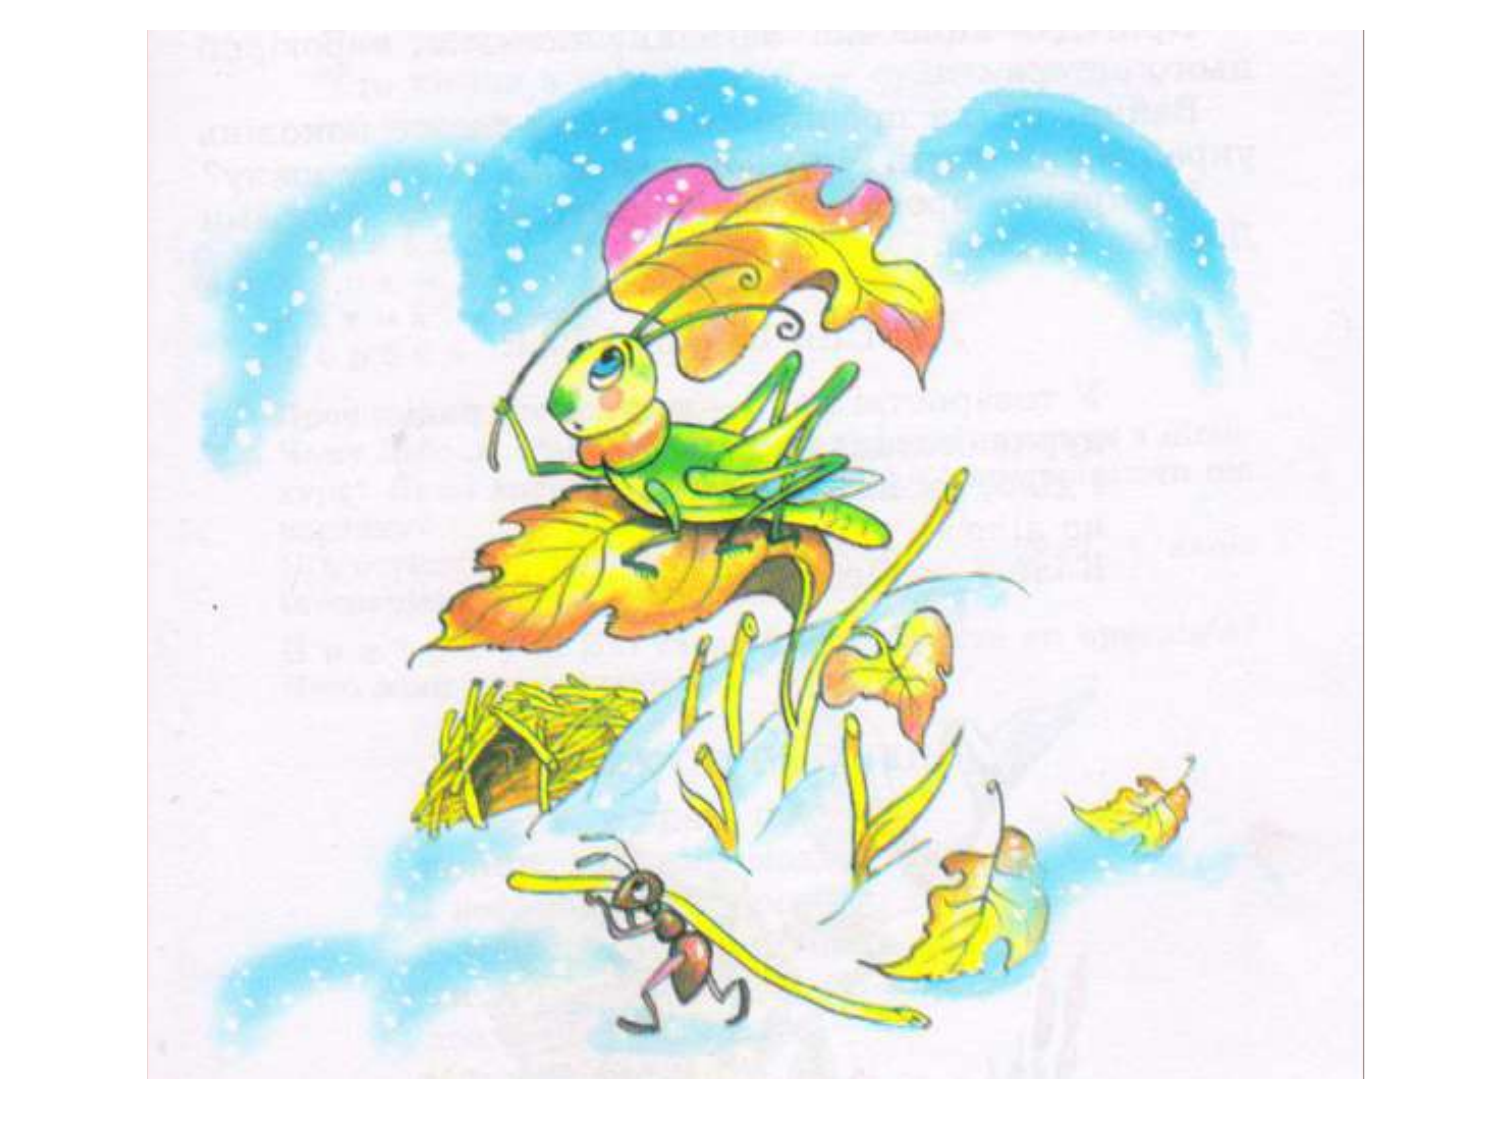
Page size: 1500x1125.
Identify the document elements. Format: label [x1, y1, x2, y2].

picture [147, 30, 1365, 1079]
